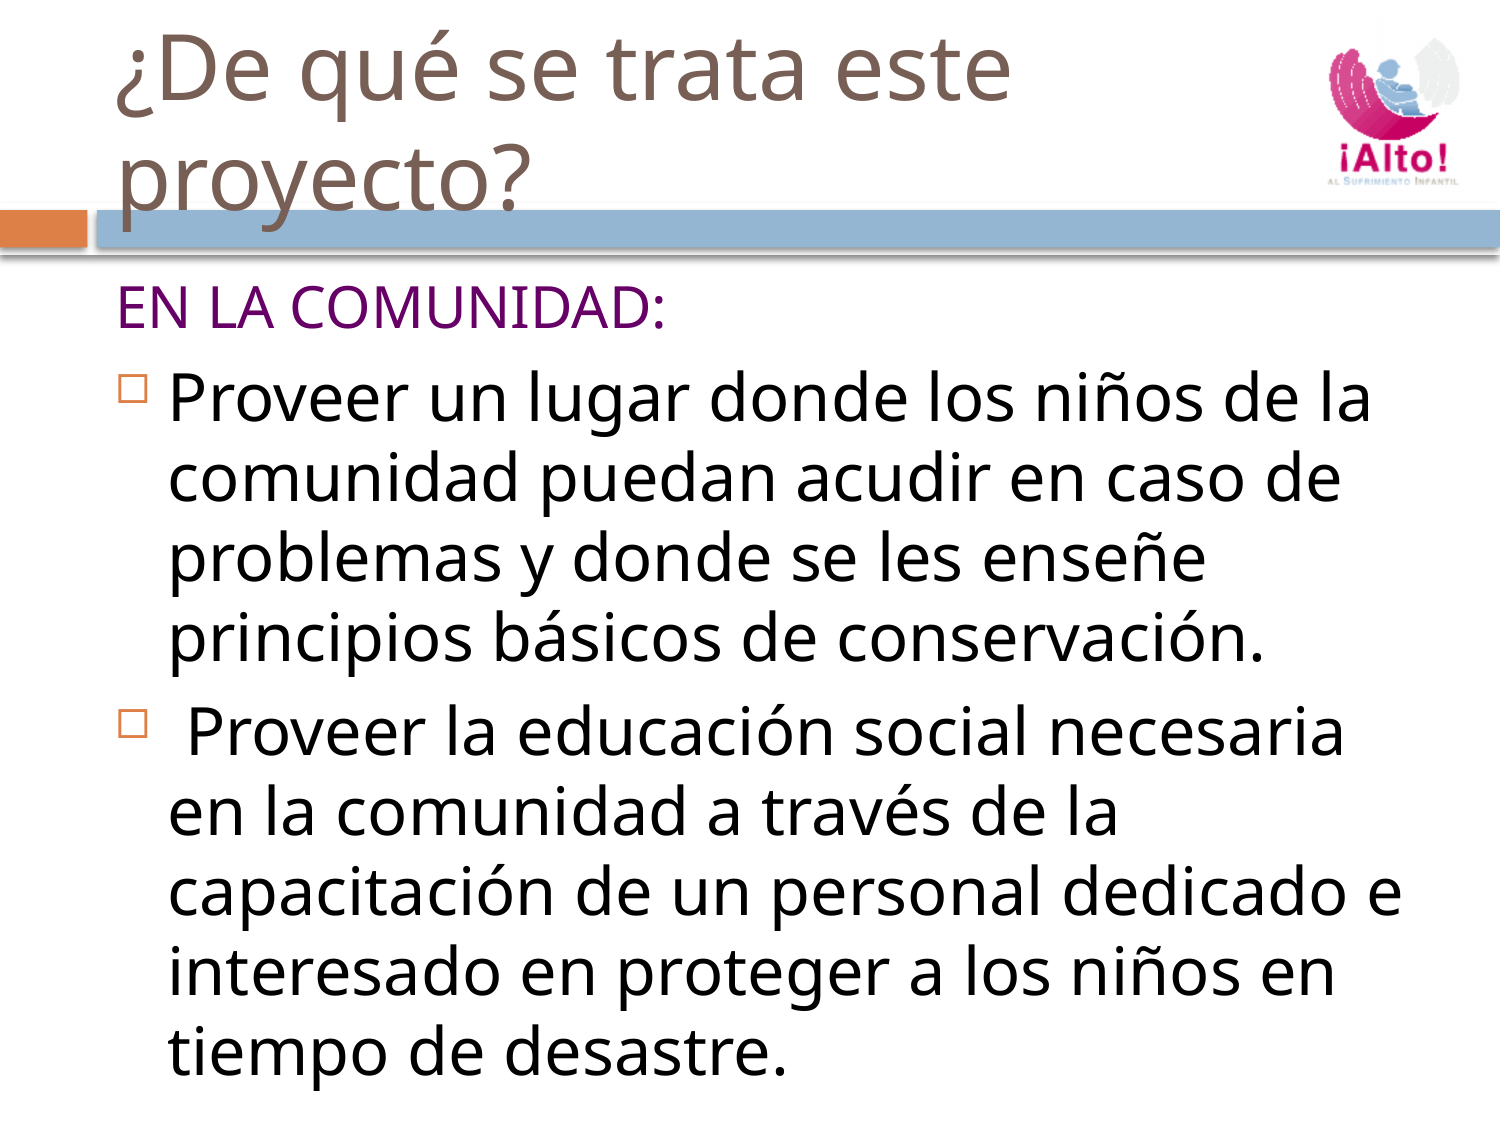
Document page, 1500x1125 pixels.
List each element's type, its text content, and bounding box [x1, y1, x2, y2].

title ¿De qué se trata este proyecto? [100, 37, 1293, 200]
picture [1299, 12, 1488, 201]
list EN LA COMUNIDAD: Proveer un lugar donde los niños de la comunidad puedan acudir en caso de problemas y donde se les enseñe principios básicos de conservación. Proveer la educación social necesaria en la comunidad a través de la capacitación de un personal dedicado e interesado en proteger a los niños en tiempo de desastre. [100, 262, 1438, 1000]
